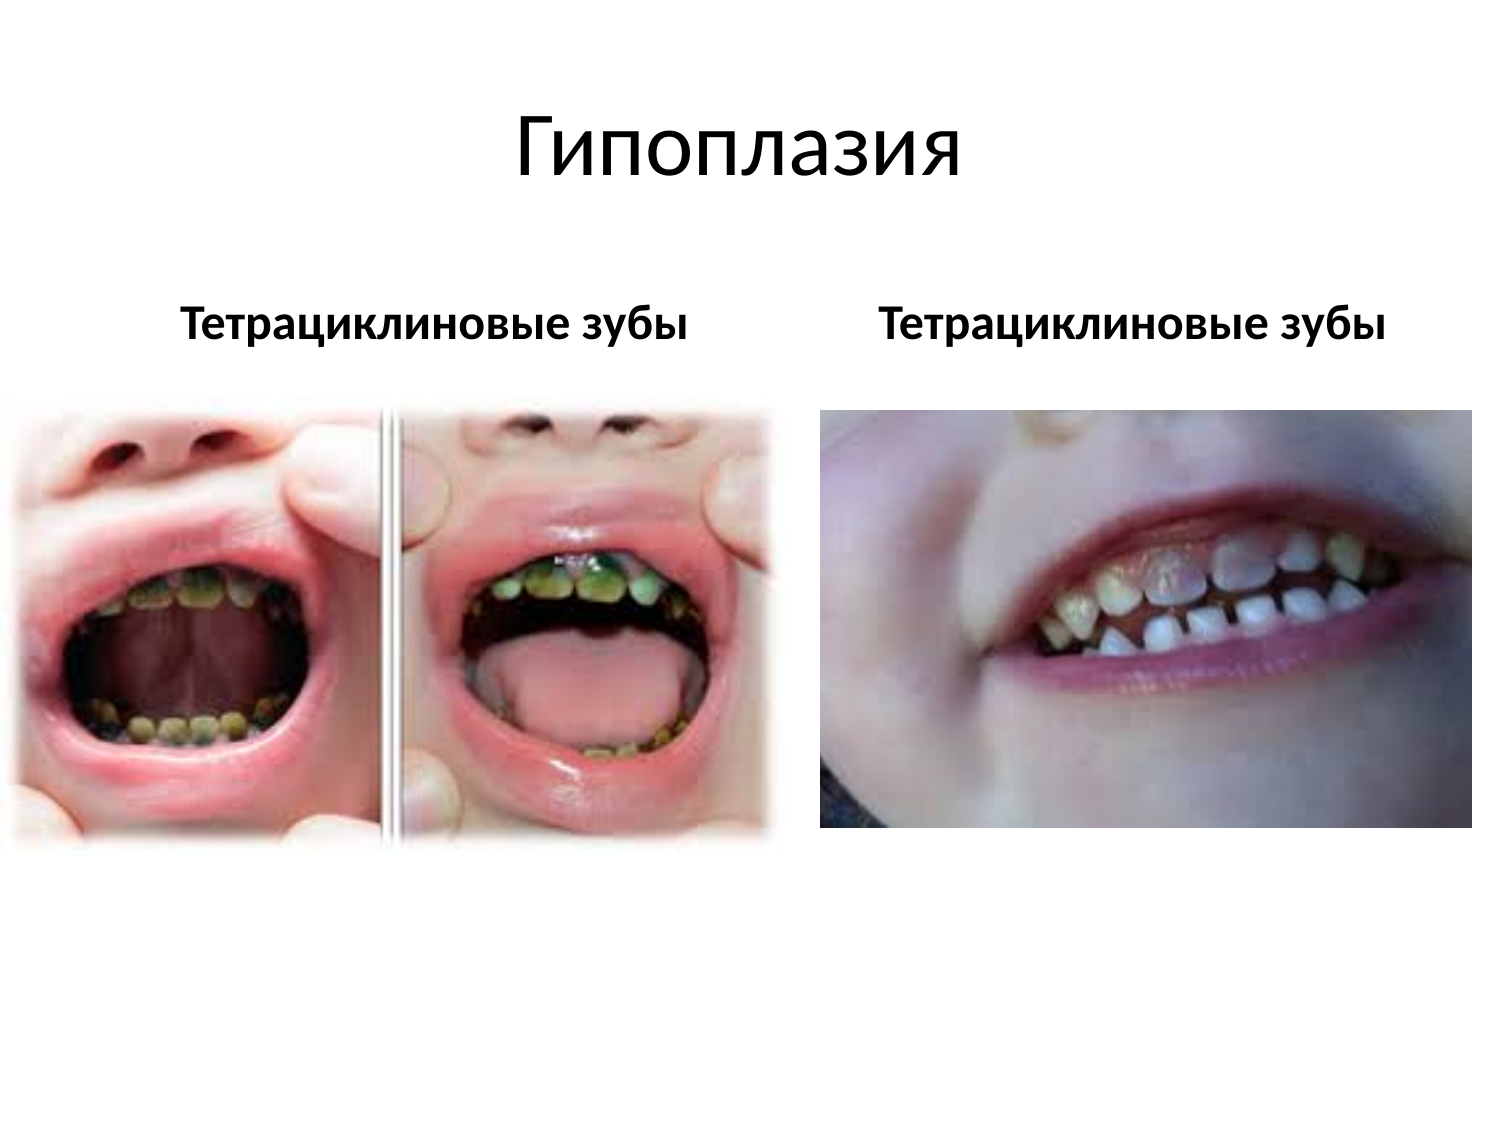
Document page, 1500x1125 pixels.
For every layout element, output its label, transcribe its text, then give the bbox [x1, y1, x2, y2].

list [820, 409, 1472, 829]
title Гипоплазия [74, 44, 1426, 233]
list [0, 398, 786, 856]
list Тетрациклиновые зубы [761, 251, 1426, 357]
list Тетрациклиновые зубы [74, 251, 738, 357]
